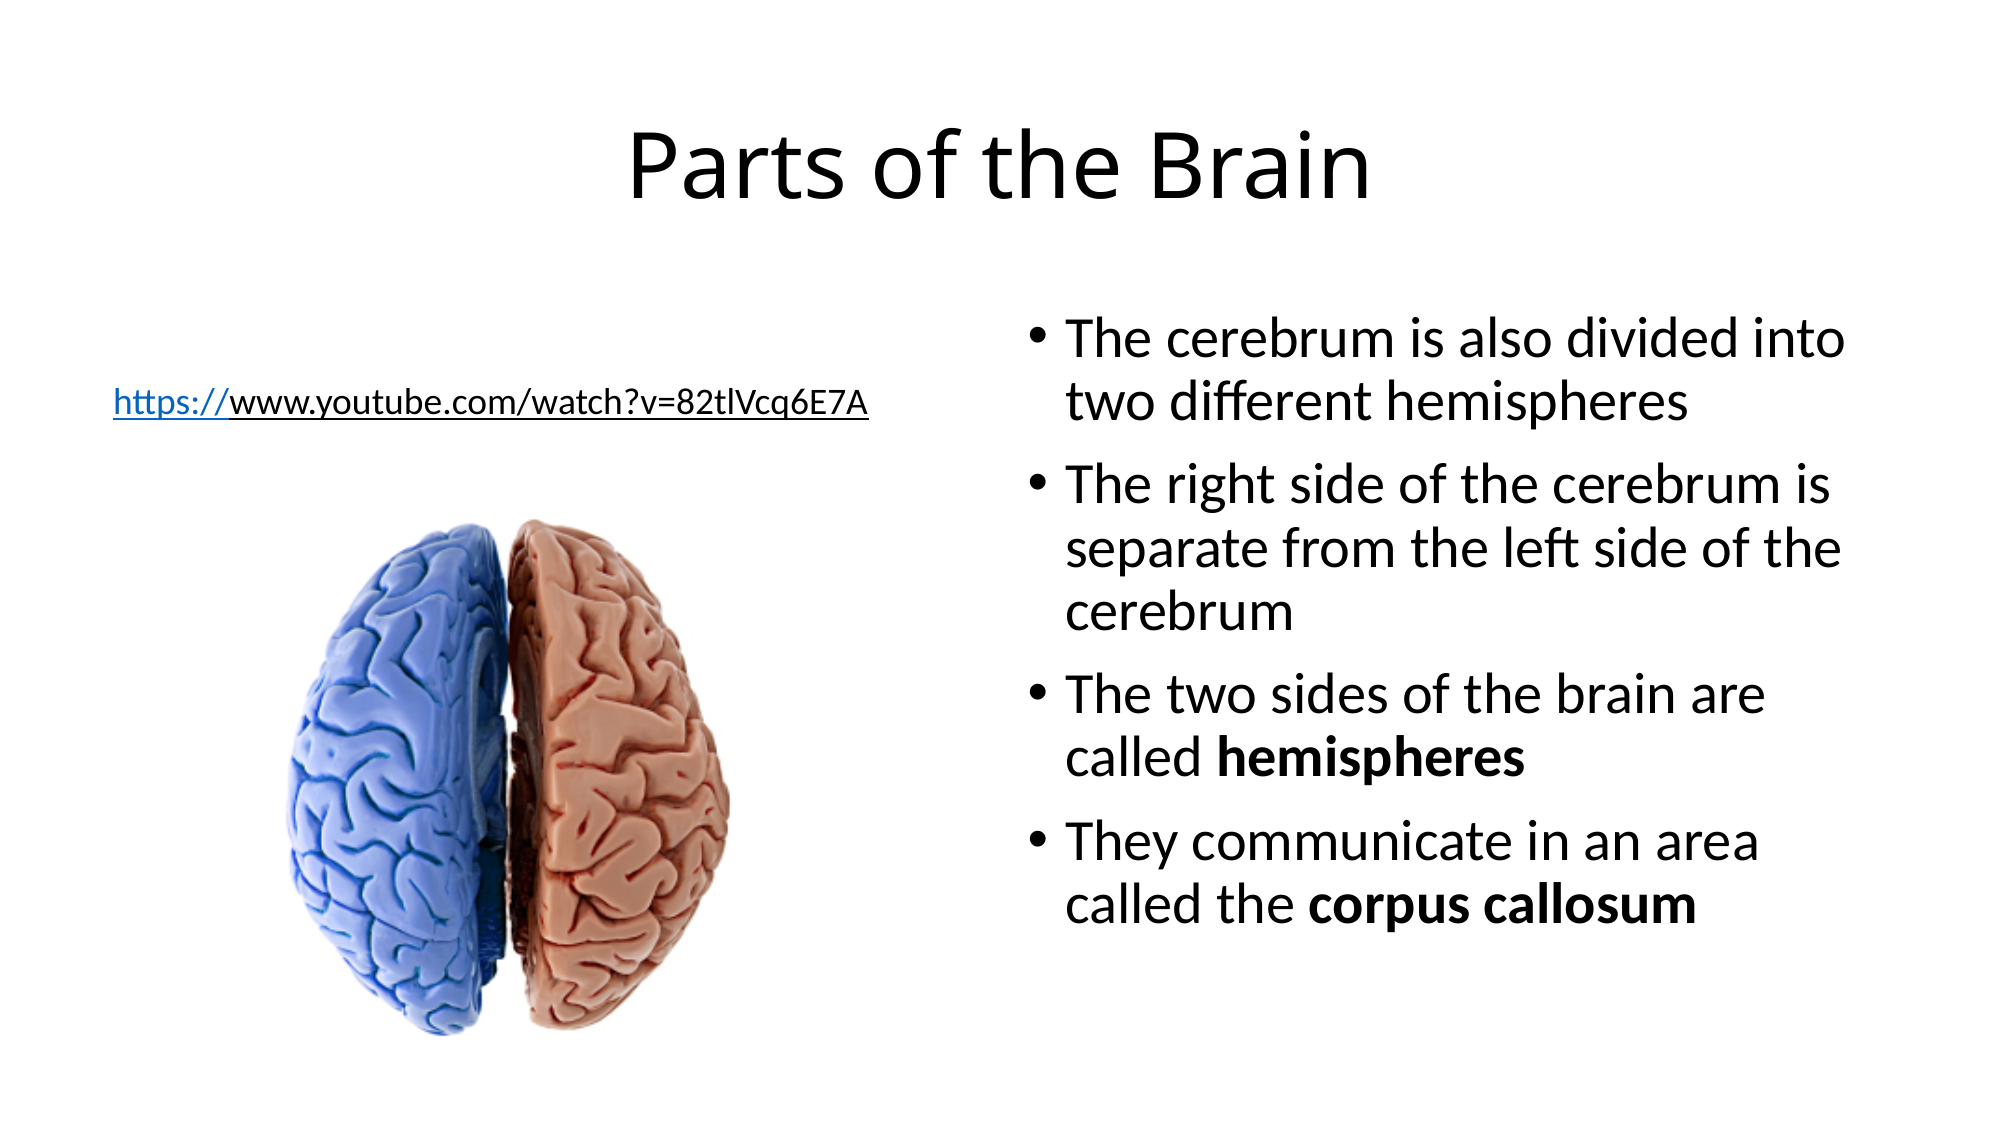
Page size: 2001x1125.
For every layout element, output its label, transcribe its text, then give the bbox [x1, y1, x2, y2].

picture [253, 494, 771, 1066]
title Parts of the Brain [137, 59, 1863, 278]
list The cerebrum is also divided into two different hemispheres The right side of the cerebrum is separate from the left side of the cerebrum The two sides of the brain are called hemispheres They communicate in an area called the corpus callosum [1012, 299, 1863, 1014]
text_box https://www.youtube.com/watch?v=82tlVcq6E7A [98, 370, 893, 430]
